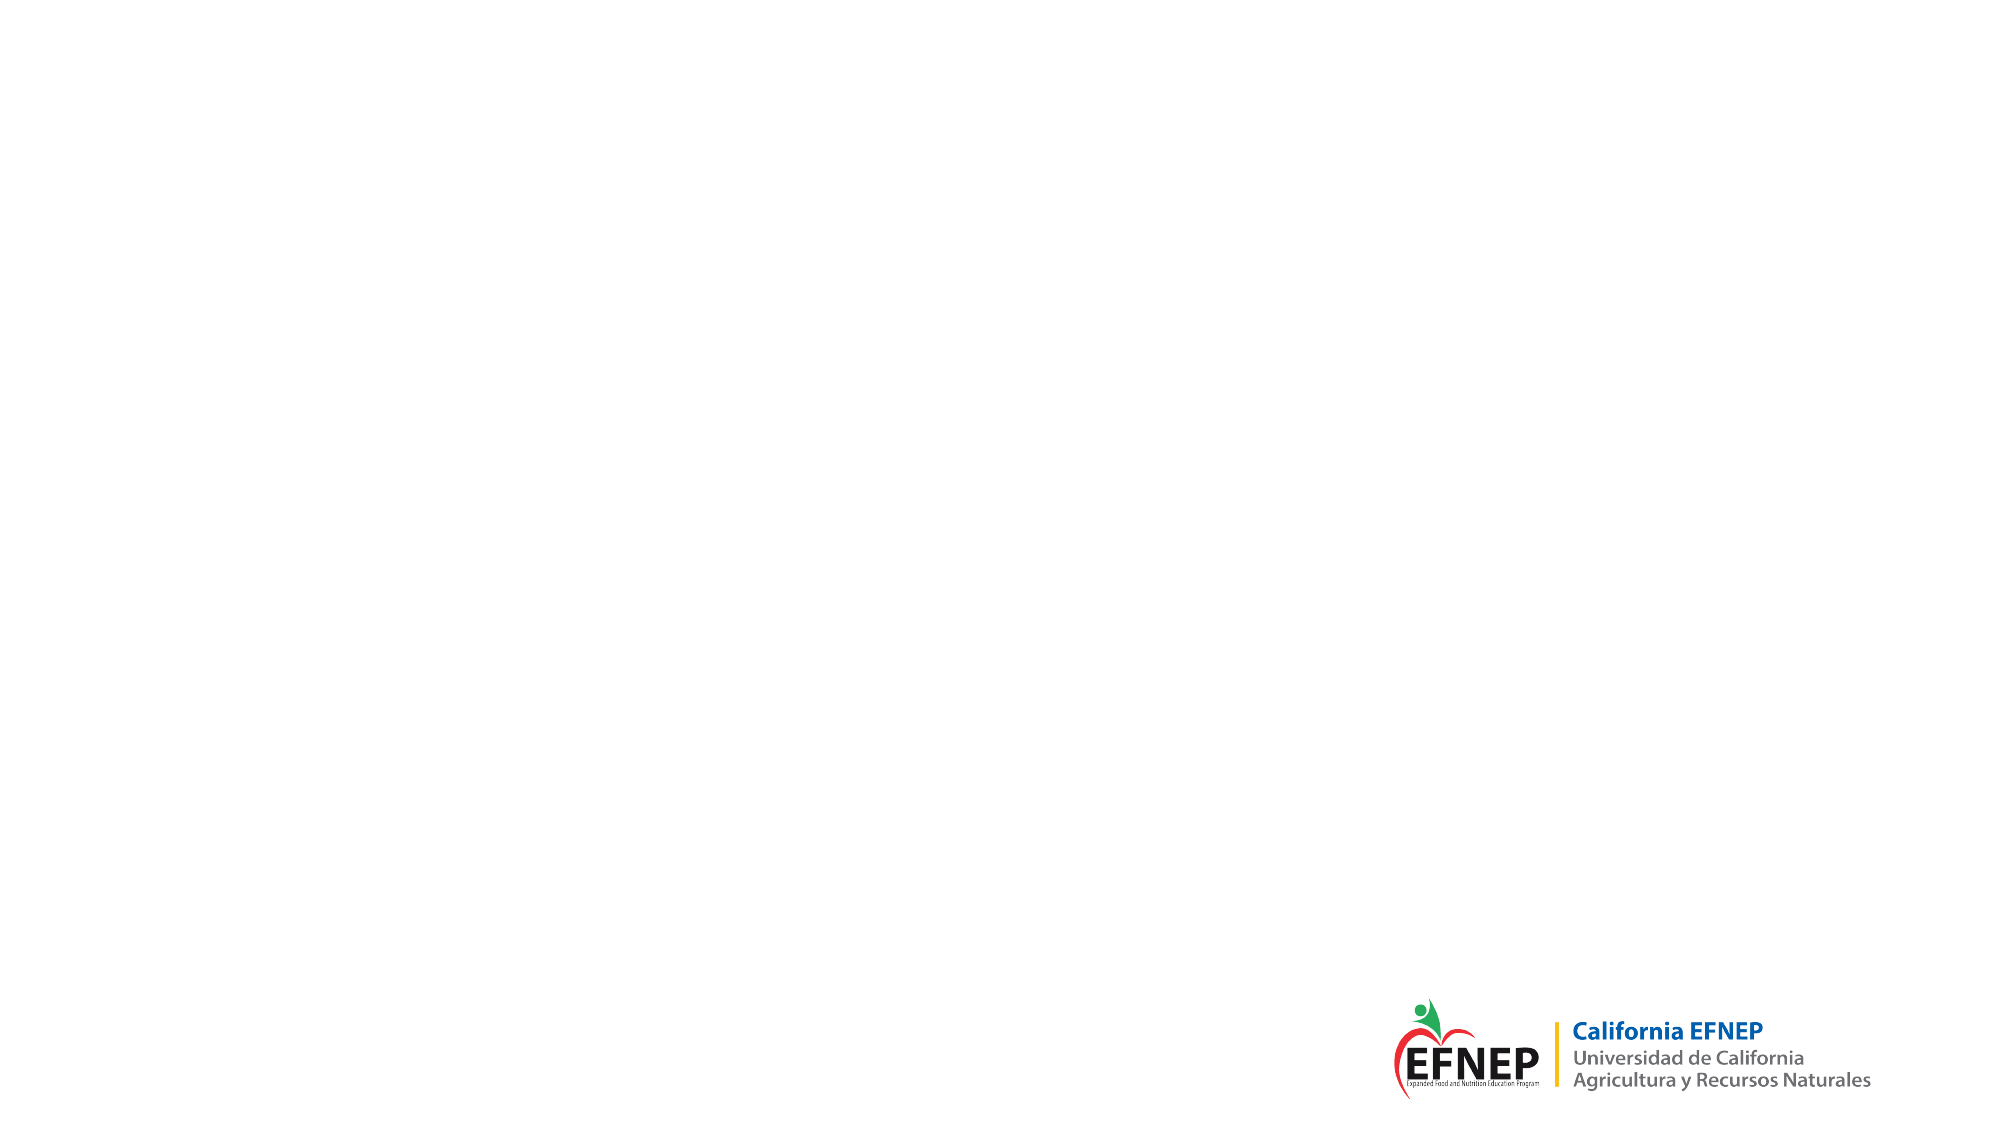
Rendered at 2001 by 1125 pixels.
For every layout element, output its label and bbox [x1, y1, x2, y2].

picture [1386, 994, 1882, 1104]
